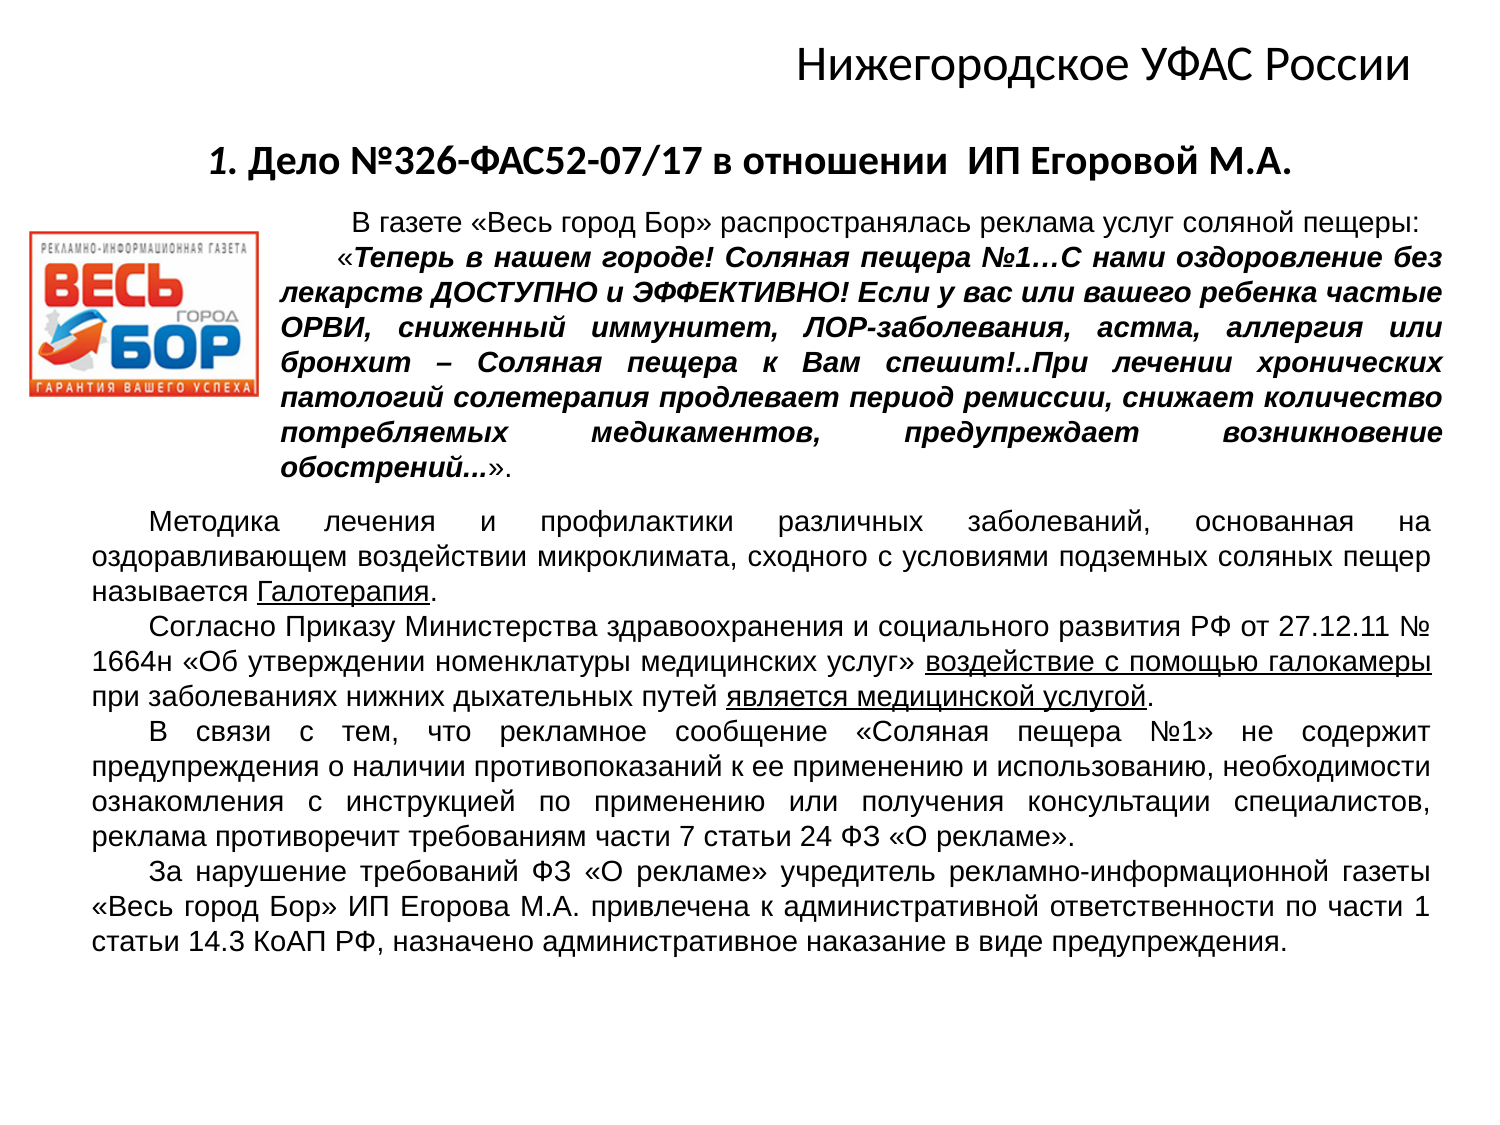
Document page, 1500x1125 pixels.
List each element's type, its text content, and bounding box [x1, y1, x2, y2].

picture [29, 231, 259, 398]
text_box В газете «Весь город Бор» распространялась реклама услуг соляной пещеры: «Теперь в нашем городе! Соляная пещера №1…С нами оздоровление без лекарств ДОСТУПНО и ЭФФЕКТИВНО! Если у вас или вашего ребенка частые ОРВИ, сниженный иммунитет, ЛОР-заболевания, астма, аллергия или бронхит – Соляная пещера к Вам спешит!..При лечении хронических патологий солетерапия продлевает период ремиссии, снижает количество потребляемых медикаментов, предупреждает возникновение обострений...». [265, 196, 1459, 491]
title Нижегородское УФАС России [76, 19, 1427, 102]
text_box 1. Дело №326-ФАС52-07/17 в отношении ИП Егоровой М.А. [112, 125, 1388, 191]
text_box Методика лечения и профилактики различных заболеваний, основанная на оздоравливающем воздействии микроклимата, сходного с условиями подземных соляных пещер называется Галотерапия. Согласно Приказу Министерства здравоохранения и социального развития РФ от 27.12.11 № 1664н «Об утверждении номенклатуры медицинских услуг» воздействие с помощью галокамеры при заболеваниях нижних дыхательных путей является медицинской услугой. В связи с тем, что рекламное сообщение «Соляная пещера №1» не содержит предупреждения о наличии противопоказаний к ее применению и использованию, необходимости ознакомления с инструкцией по применению или получения консультации специалистов, реклама противоречит требованиям части 7 статьи 24 ФЗ «О рекламе». За нарушение требований ФЗ «О рекламе» учредитель рекламно-информационной газеты «Весь город Бор» ИП Егорова М.А. привлечена к административной ответственности по части 1 статьи 14.3 КоАП РФ, назначено административное наказание в виде предупреждения. [76, 494, 1447, 1070]
